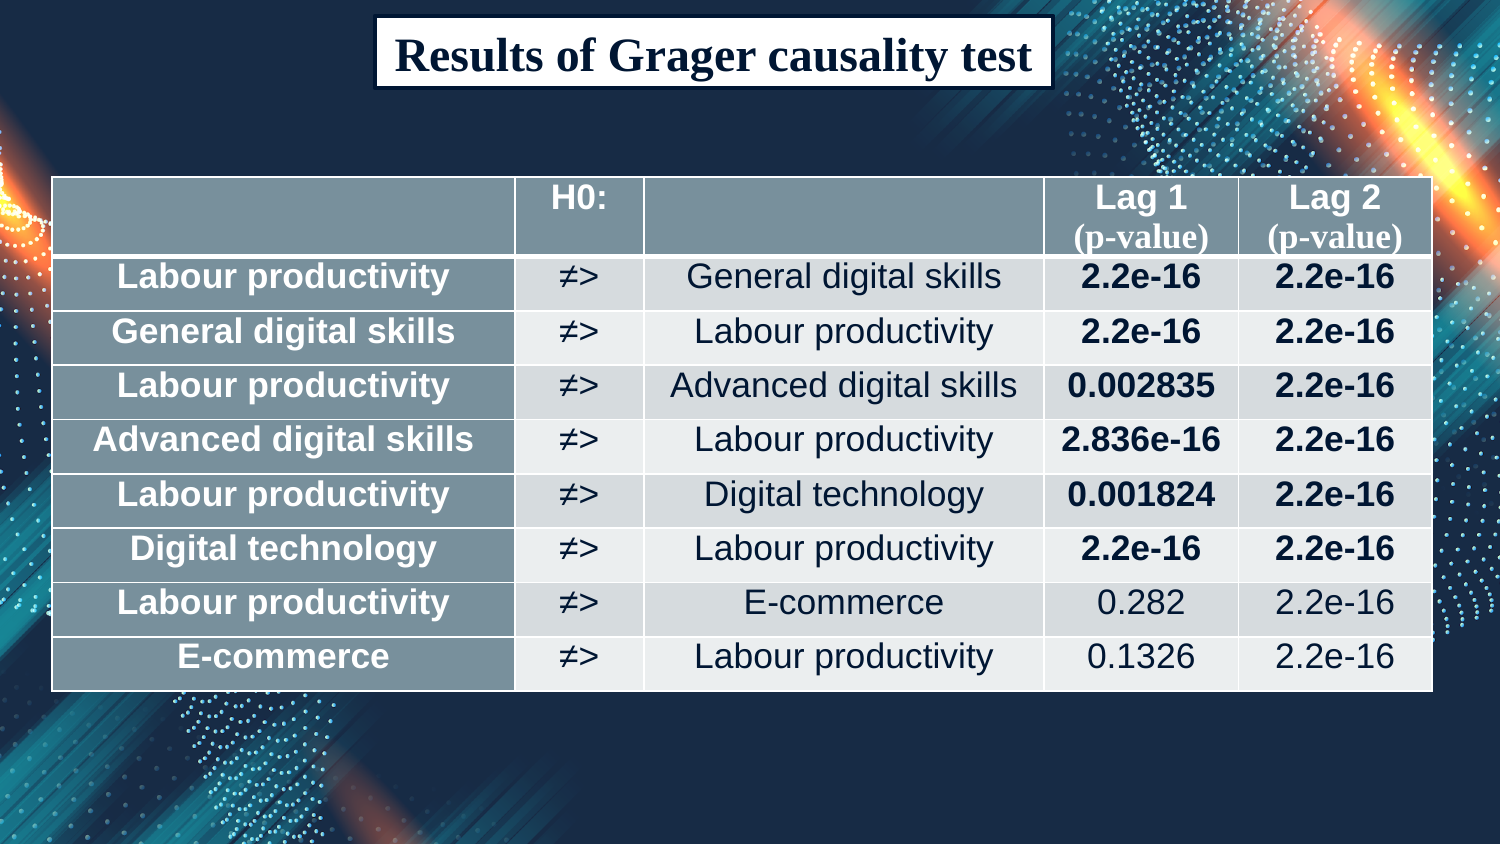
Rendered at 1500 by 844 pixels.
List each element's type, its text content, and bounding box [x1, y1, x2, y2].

table_cell E-commerce [53, 638, 514, 690]
table_cell Labour productivity [645, 312, 1043, 364]
table_header H0: [516, 178, 643, 254]
table_cell 2.2e-16 [1239, 366, 1431, 419]
table_cell 0.002835 [1045, 366, 1238, 419]
table_cell General digital skills [645, 259, 1043, 310]
table_cell ≠> [516, 312, 643, 364]
table_cell E-commerce [645, 583, 1043, 636]
table_cell 2.2e-16 [1239, 475, 1431, 527]
table_cell Labour productivity [53, 366, 514, 419]
table_cell ≠> [516, 475, 643, 527]
table_cell Labour productivity [645, 420, 1043, 473]
table_cell ≠> [516, 583, 643, 636]
table_cell ≠> [516, 638, 643, 690]
table_cell 2.836e-16 [1045, 420, 1238, 473]
table_cell 2.2e-16 [1239, 312, 1431, 364]
table_cell Labour productivity [645, 638, 1043, 690]
table_cell 2.2e-16 [1045, 259, 1238, 310]
table_cell 2.2e-16 [1239, 583, 1431, 636]
table_cell Labour productivity [53, 583, 514, 636]
table_header [645, 178, 1043, 254]
table_cell ≠> [516, 529, 643, 582]
table_cell Labour productivity [645, 529, 1043, 582]
table_cell ≠> [516, 366, 643, 419]
table_cell Digital technology [53, 529, 514, 582]
table_cell Labour productivity [53, 259, 514, 310]
table_cell ≠> [516, 420, 643, 473]
table_header Lag 2 (p-value) [1239, 178, 1431, 254]
table_cell Advanced digital skills [645, 366, 1043, 419]
table_cell Advanced digital skills [53, 420, 514, 473]
table_header [53, 178, 514, 254]
table_cell 2.2e-16 [1239, 638, 1431, 690]
table_cell 2.2e-16 [1239, 420, 1431, 473]
table_cell 0.1326 [1045, 638, 1238, 690]
table_cell ≠> [516, 259, 643, 310]
text_box Results of Grager causality test [373, 14, 1055, 90]
table_cell Labour productivity [53, 475, 514, 527]
table_cell General digital skills [53, 312, 514, 364]
table_cell Digital technology [645, 475, 1043, 527]
table_cell 0.282 [1045, 583, 1238, 636]
table_cell 2.2e-16 [1239, 259, 1431, 310]
table_cell 2.2e-16 [1239, 529, 1431, 582]
table_cell 0.001824 [1045, 475, 1238, 527]
table_cell 2.2e-16 [1045, 312, 1238, 364]
table_cell 2.2e-16 [1045, 529, 1238, 582]
table_header Lag 1 (p-value) [1045, 178, 1238, 254]
